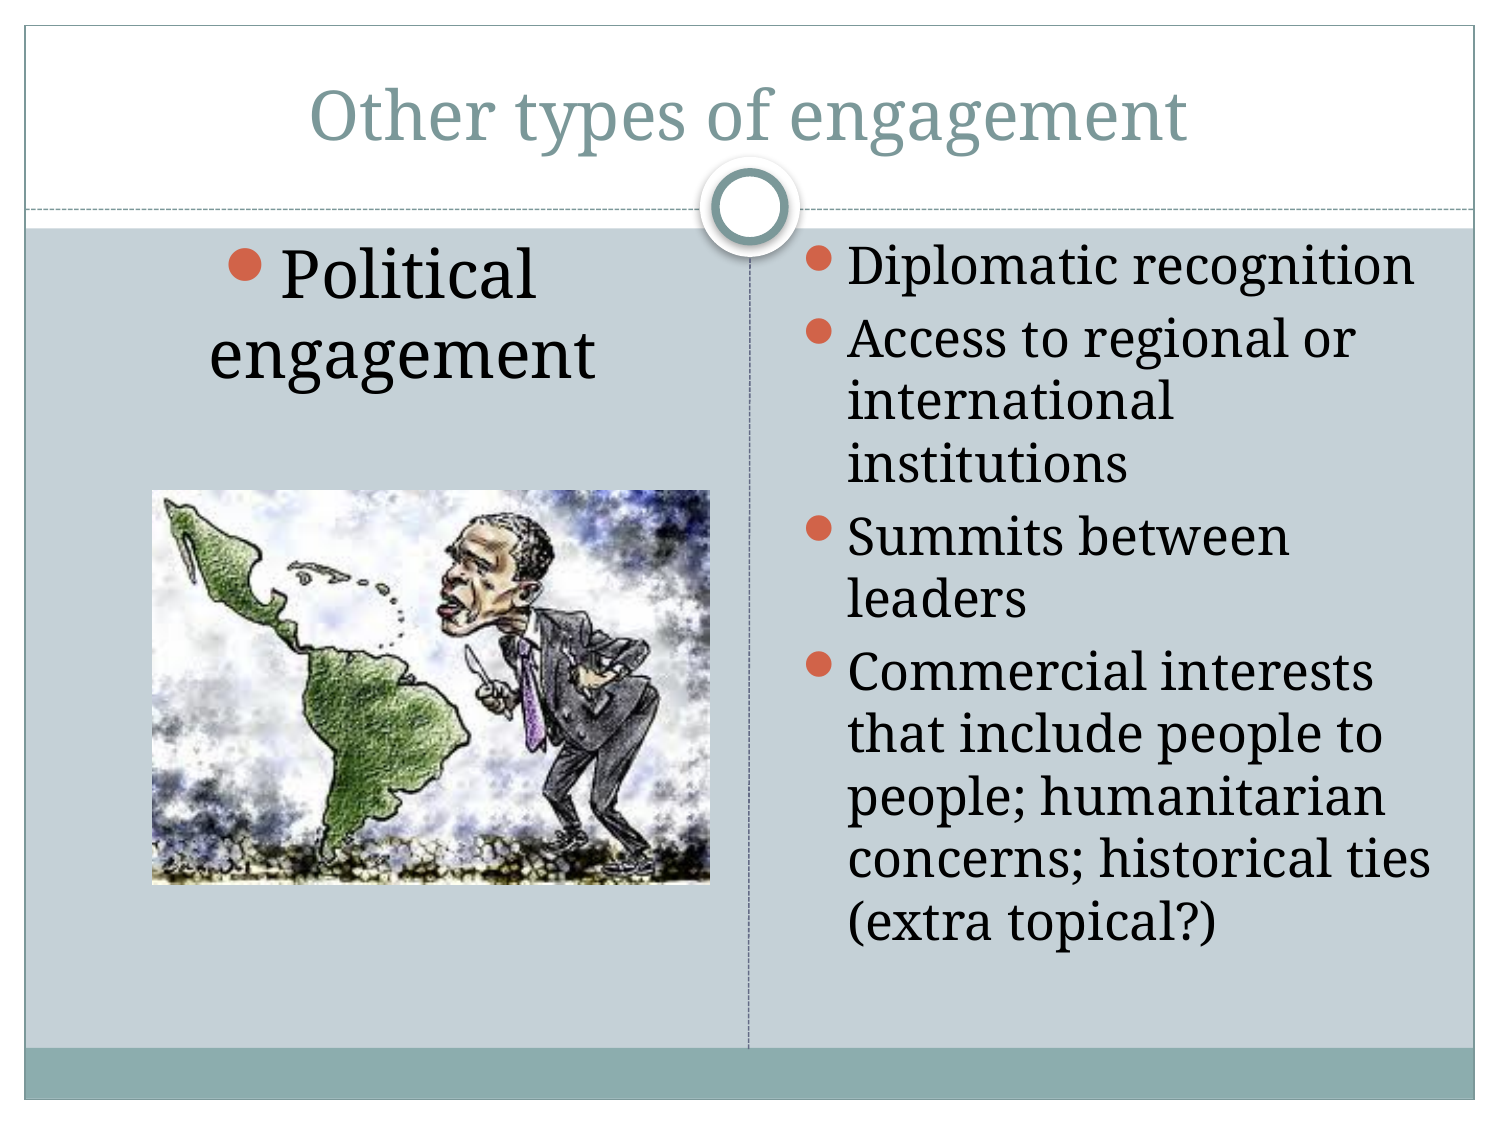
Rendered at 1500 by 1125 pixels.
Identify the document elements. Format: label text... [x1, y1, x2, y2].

list Political engagement [49, 224, 712, 993]
picture [152, 490, 710, 885]
title Other types of engagement [49, 37, 1450, 162]
list Diplomatic recognition Access to regional or international institutions Summits between leaders Commercial interests that include people to people; humanitarian concerns; historical ties (extra topical?) [787, 224, 1450, 993]
